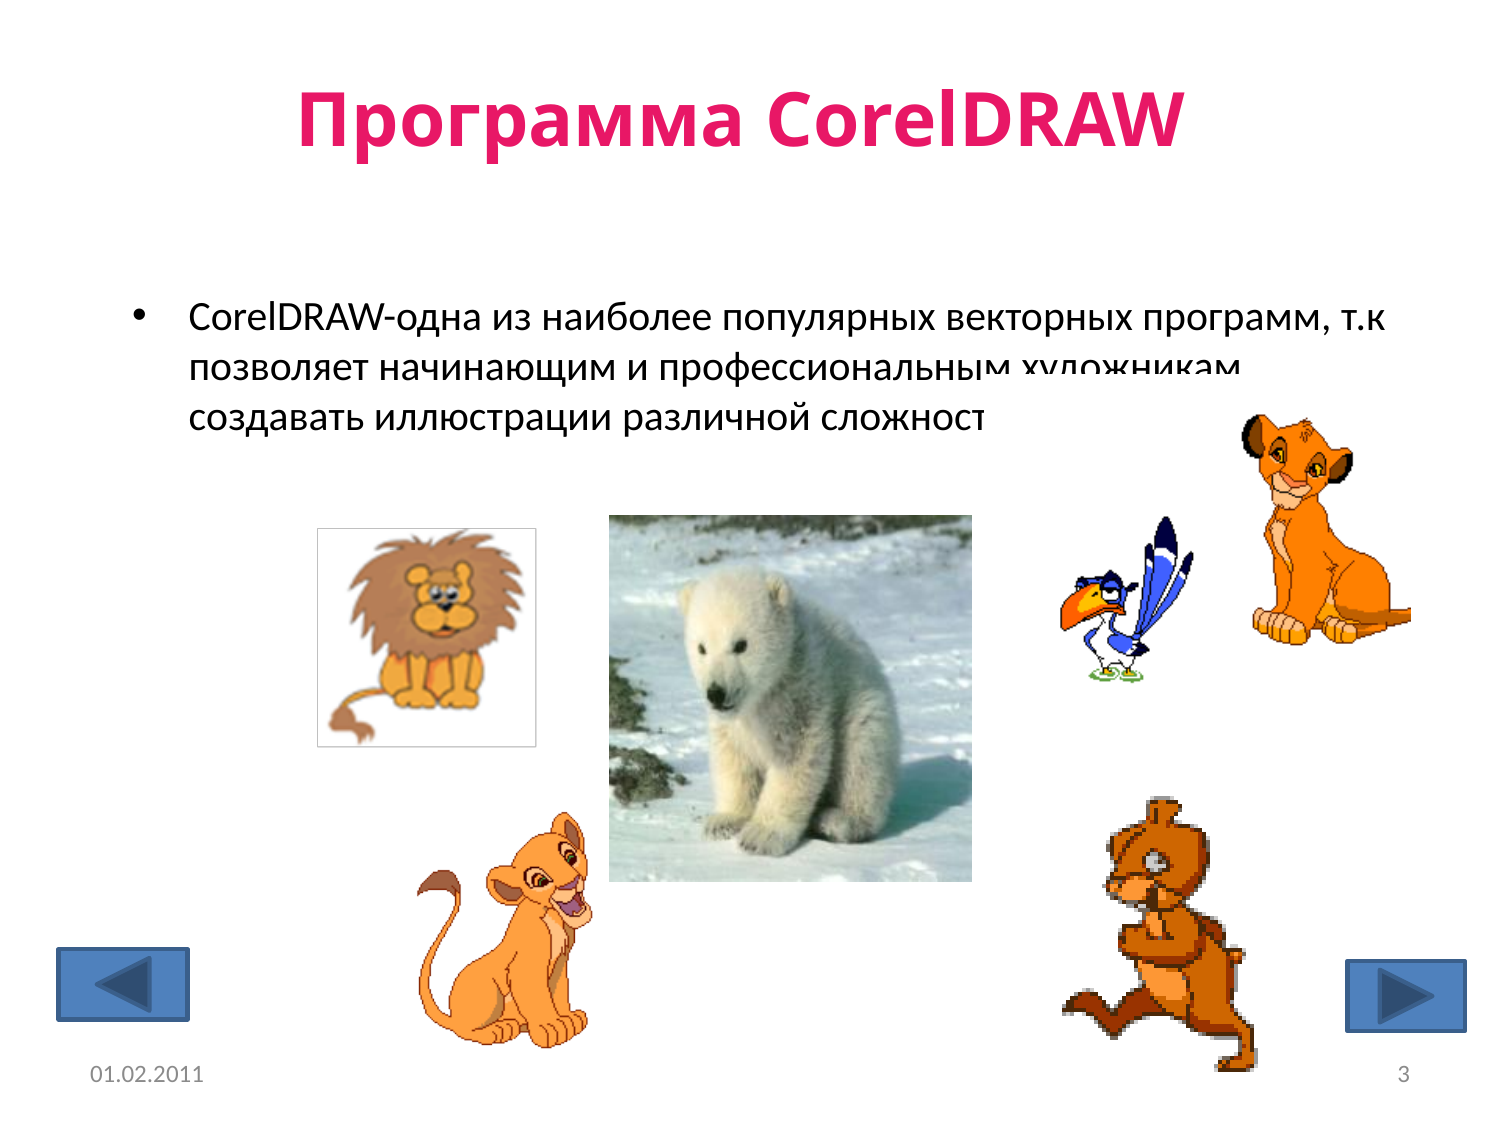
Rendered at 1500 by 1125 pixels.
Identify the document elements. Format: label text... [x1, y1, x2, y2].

picture [984, 374, 1412, 746]
text_box [56, 947, 190, 1022]
text_box [1345, 959, 1467, 1033]
slide_number 3 [1074, 1042, 1425, 1103]
picture [1054, 796, 1267, 1093]
picture [316, 527, 538, 749]
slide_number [75, 1042, 425, 1103]
title Программа CorelDRAW [75, 45, 1407, 188]
list CorelDRAW-одна из наиболее популярных векторных программ, т.к позволяет начинающим и профессиональным художникам создавать иллюстрации различной сложности [117, 281, 1425, 1024]
picture [386, 515, 973, 1066]
